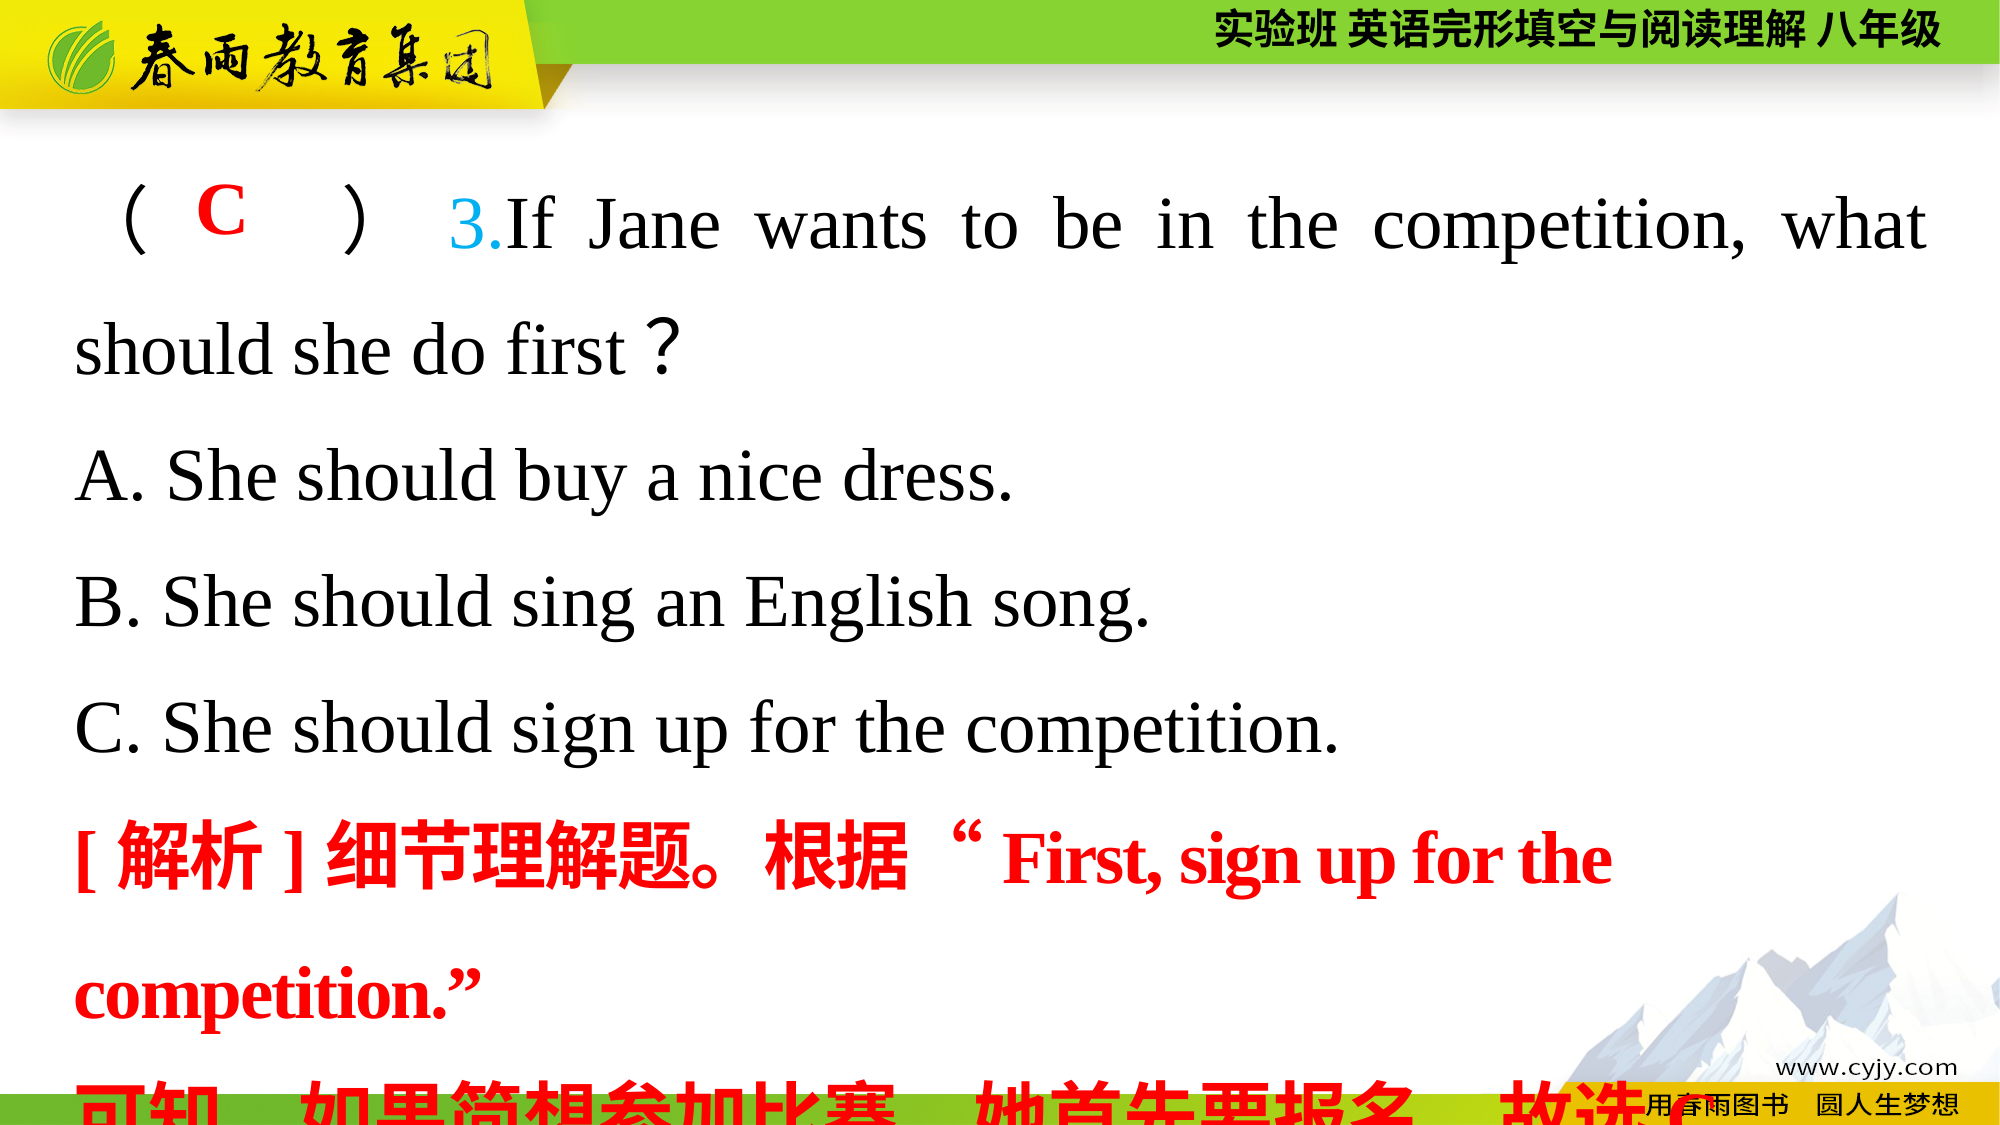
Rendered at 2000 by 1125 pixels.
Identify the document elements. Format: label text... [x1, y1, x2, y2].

text_box C [180, 152, 265, 257]
list （ ）3.If Jane wants to be in the competition, what should she do first？ A. She should buy a nice dress. B. She should sing an English song. C. She should sign up for the competition. [59, 130, 1944, 756]
text_box [解析]细节理解题。根据“First, sign up for the competition.” 可知，如果简想参加比赛，她首先要报名。故选C。 [59, 756, 1944, 1125]
picture [0, 0, 2000, 1125]
